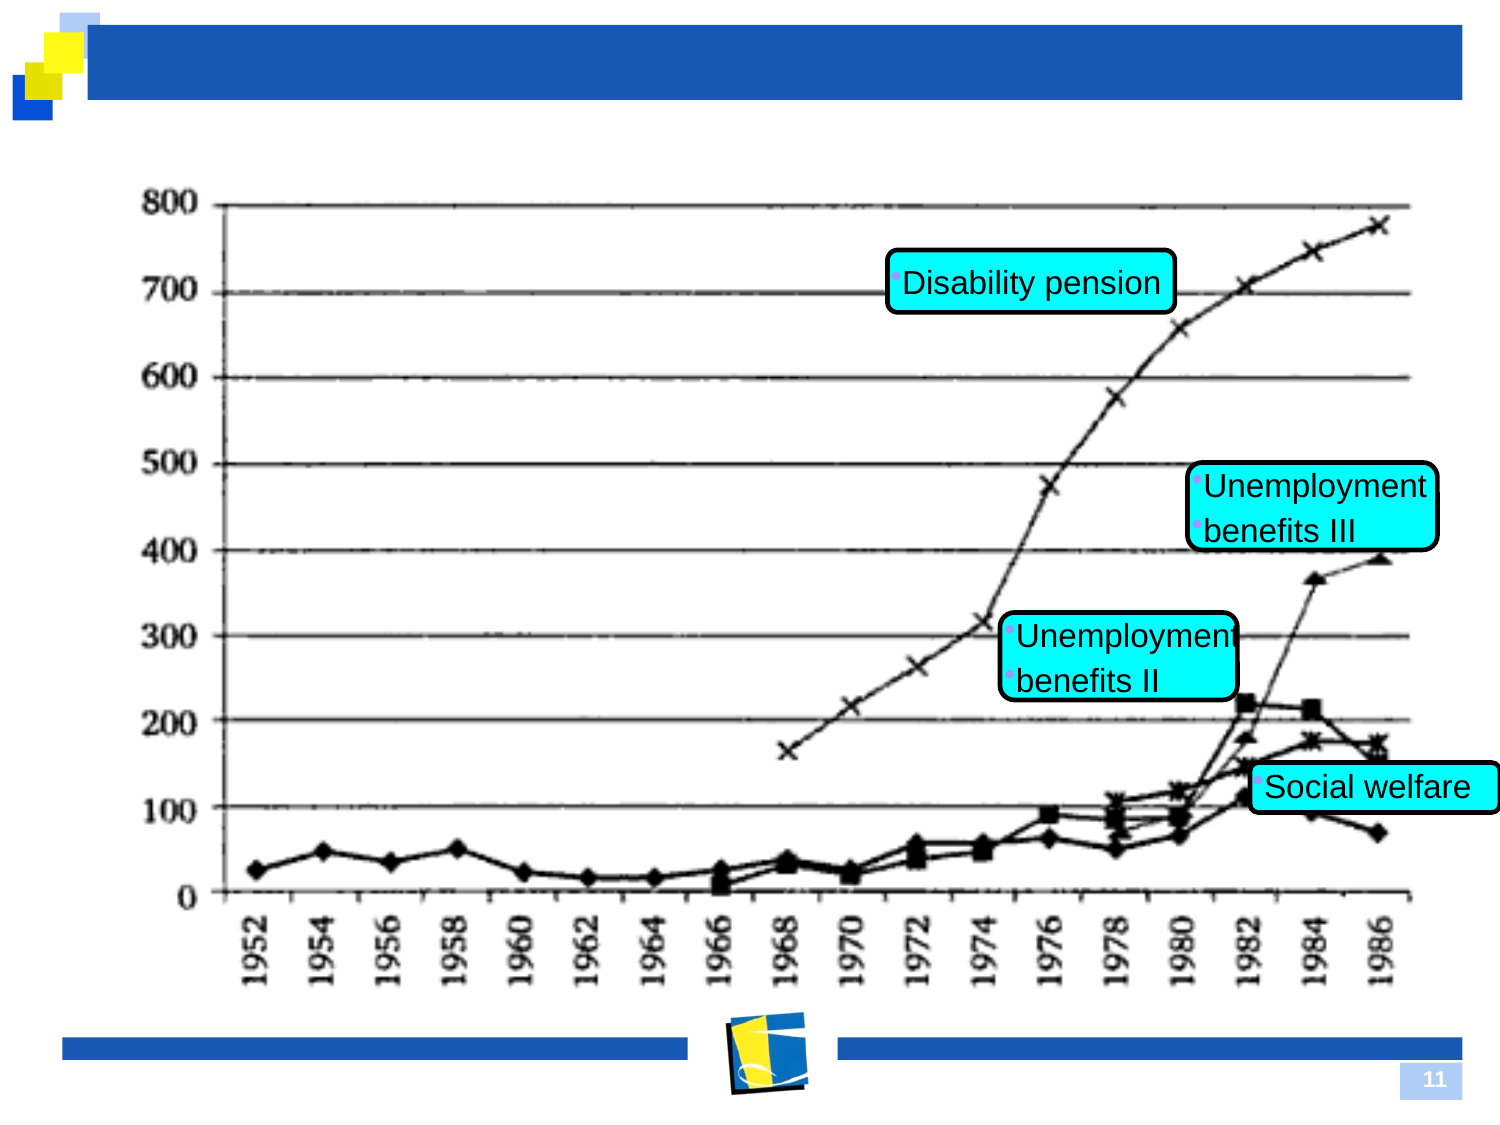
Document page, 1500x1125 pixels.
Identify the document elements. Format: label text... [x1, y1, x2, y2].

text_box Social welfare [1445, 762, 1500, 813]
title [87, 24, 1463, 101]
slide_number 11 [1399, 1062, 1463, 1101]
picture [112, 174, 1441, 1001]
